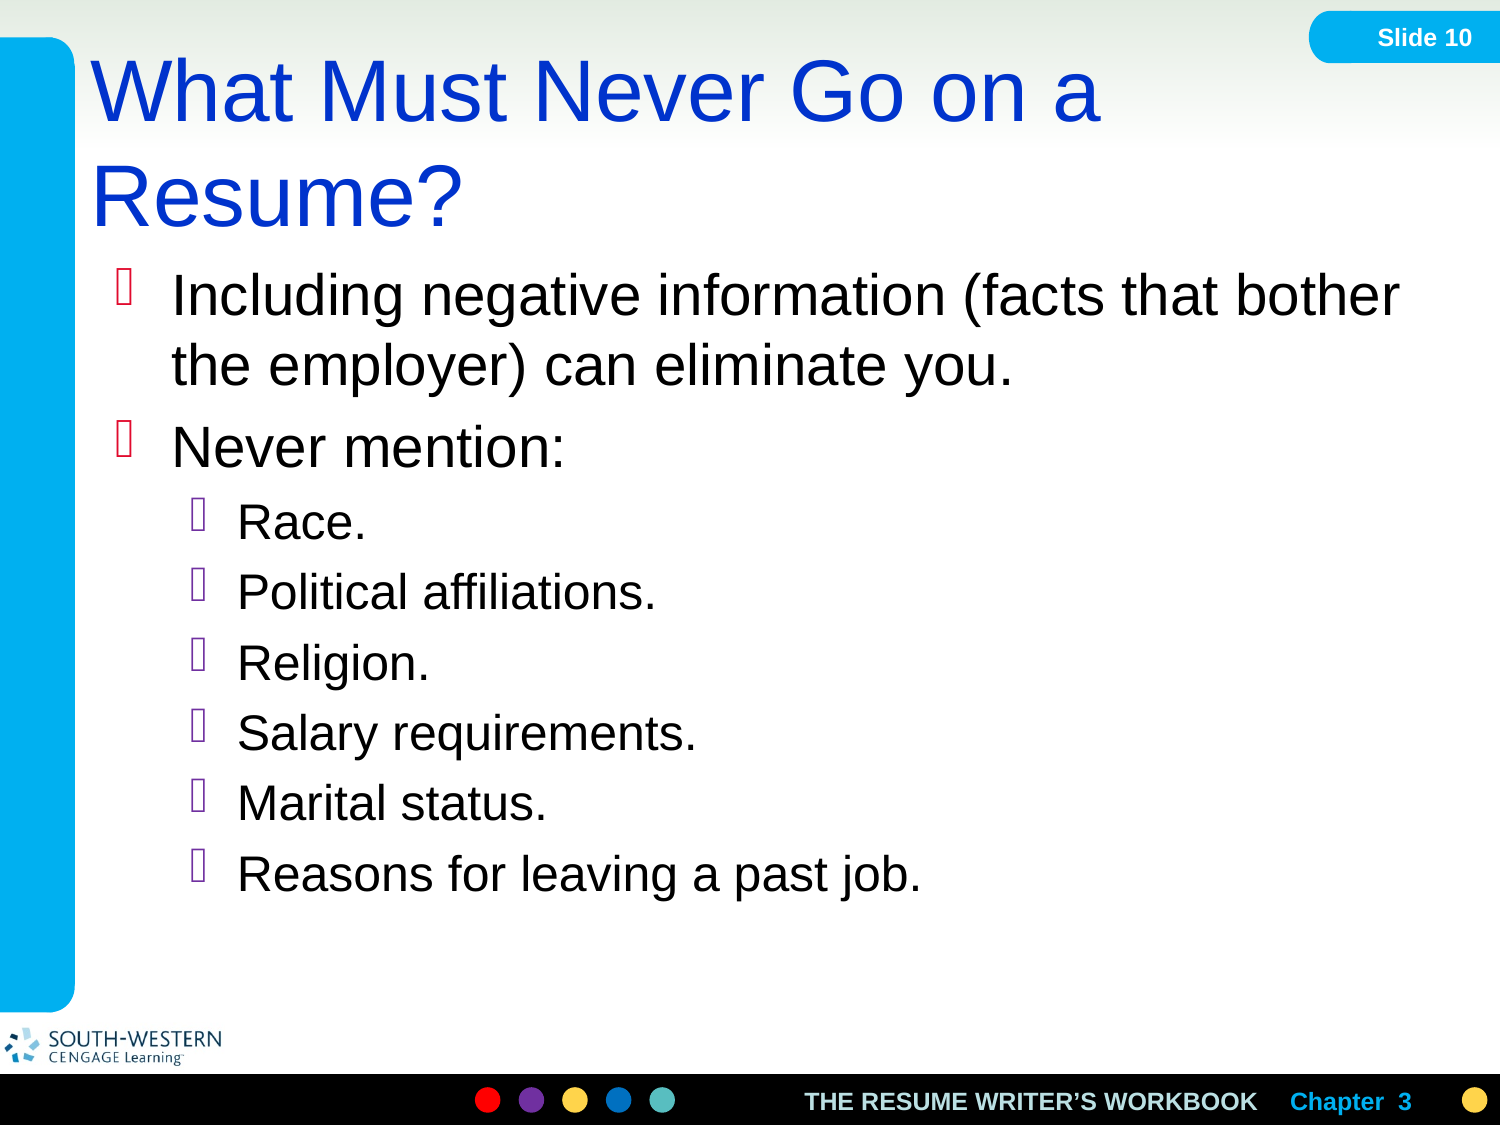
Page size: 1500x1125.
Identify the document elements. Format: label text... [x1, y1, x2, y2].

list Including negative information (facts that bother the employer) can eliminate you. Never mention: Race. Political affiliations. Religion. Salary requirements. Marital status. Reasons for leaving a past job. [99, 249, 1451, 993]
picture [0, 1022, 225, 1073]
title What Must Never Go on a Resume? [74, 44, 1426, 233]
footer Chapter 3 [1274, 1075, 1476, 1125]
slide_number Slide 10 [1312, 13, 1488, 93]
